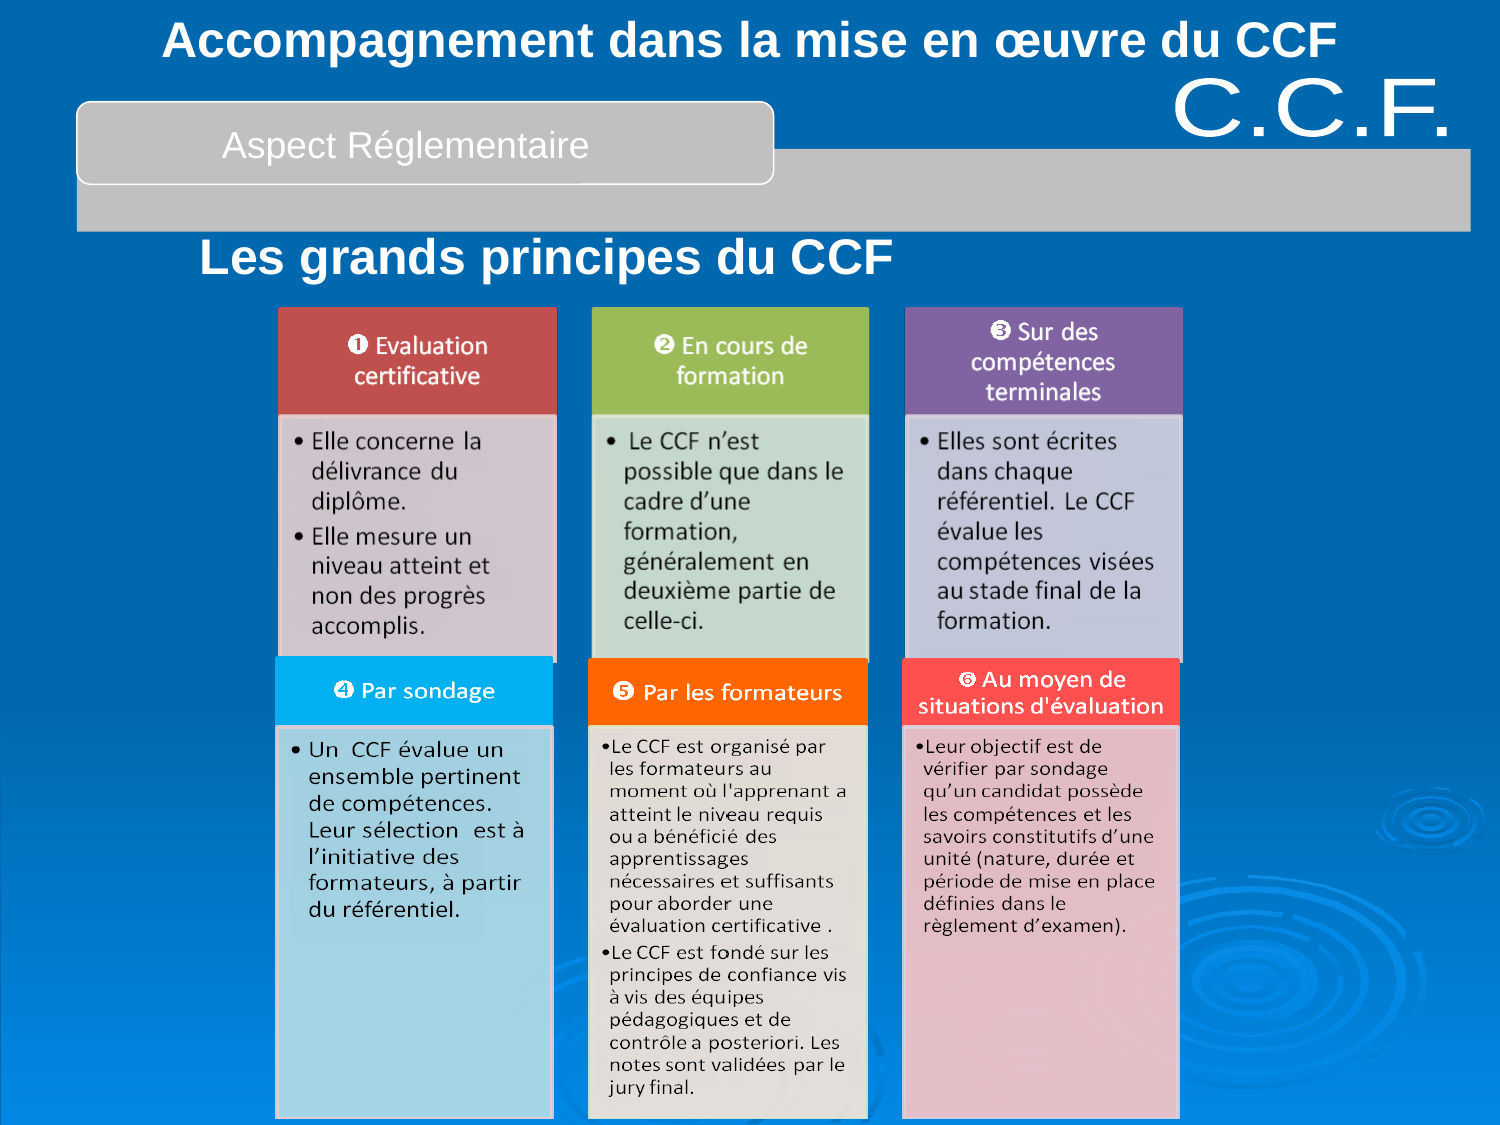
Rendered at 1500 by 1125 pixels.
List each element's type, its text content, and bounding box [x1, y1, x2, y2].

text_box Accompagnement dans la mise en œuvre du CCF [41, 0, 1459, 75]
picture [273, 289, 1183, 1125]
text_box Les grands principes du CCF [38, 217, 1055, 293]
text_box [76, 101, 1471, 232]
